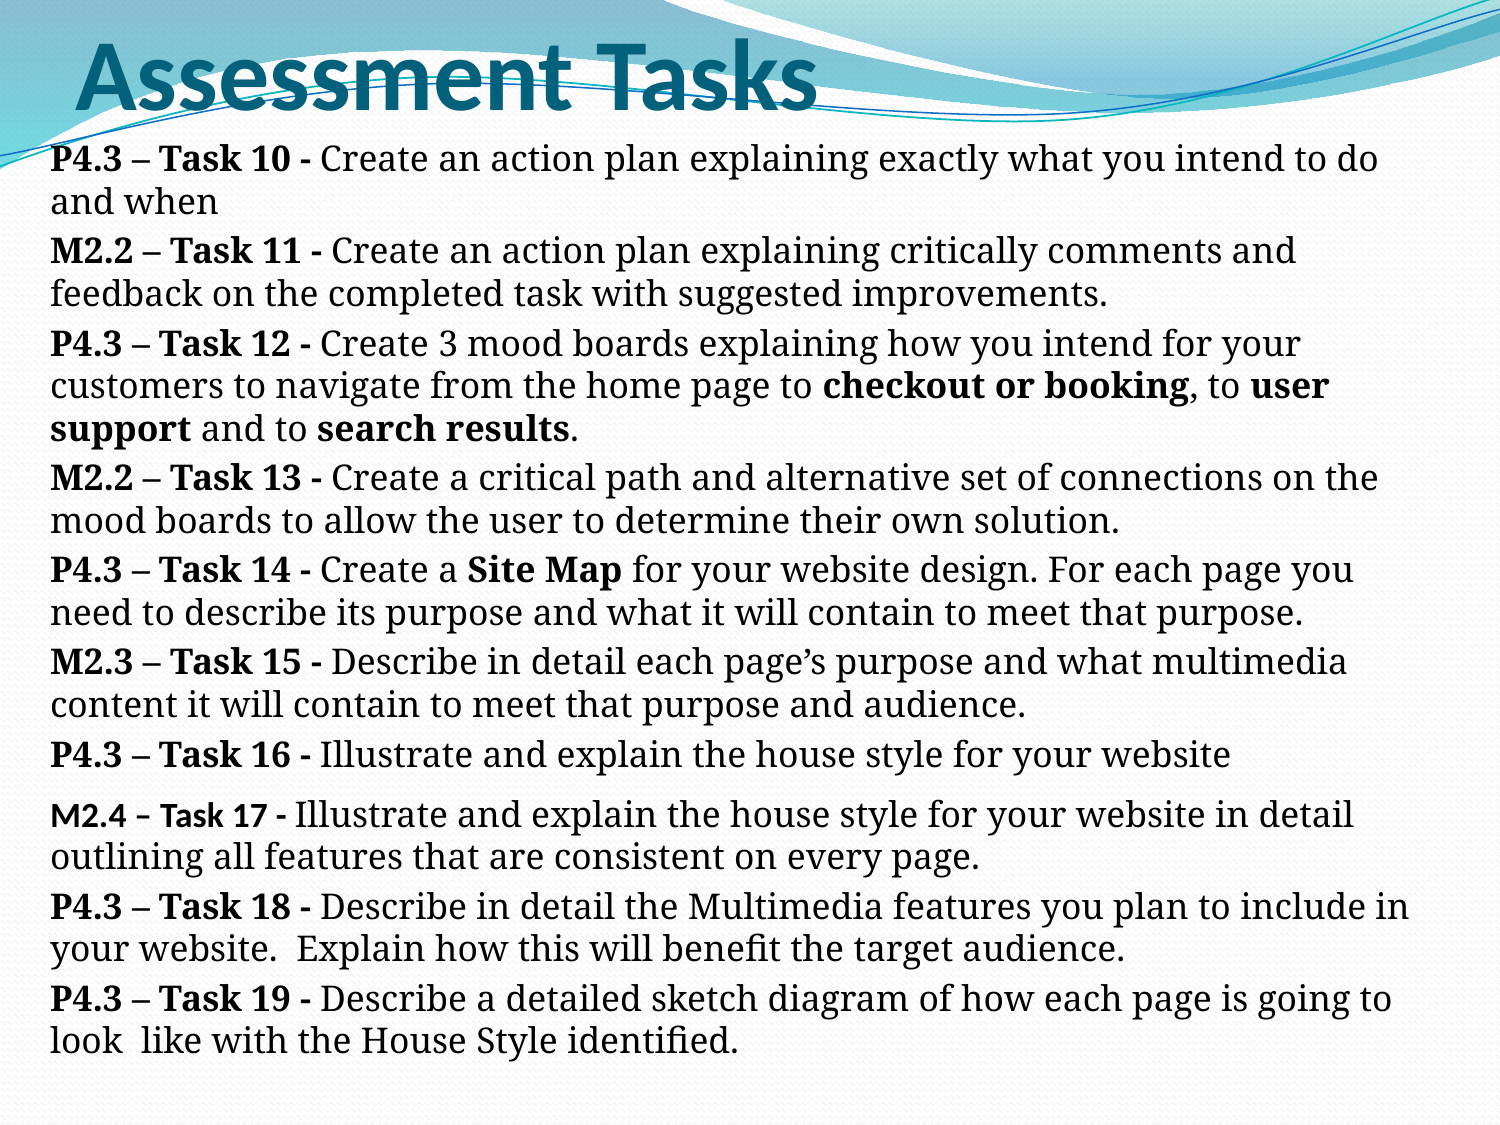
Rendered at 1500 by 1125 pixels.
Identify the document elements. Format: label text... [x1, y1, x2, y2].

title Assessment Tasks [75, 0, 1425, 131]
list P4.3 – Task 10 - Create an action plan explaining exactly what you intend to do and when M2.2 – Task 11 - Create an action plan explaining critically comments and feedback on the completed task with suggested improvements. P4.3 – Task 12 - Create 3 mood boards explaining how you intend for your customers to navigate from the home page to checkout or booking, to user support and to search results. M2.2 – Task 13 - Create a critical path and alternative set of connections on the mood boards to allow the user to determine their own solution. P4.3 – Task 14 - Create a Site Map for your website design. For each page you need to describe its purpose and what it will contain to meet that purpose. M2.3 – Task 15 - Describe in detail each page’s purpose and what multimedia content it will contain to meet that purpose and audience. P4.3 – Task 16 - Illustrate and explain the house style for your website M2.4 – Task 17 - Illustrate and explain the house style for your website in detail outlining all features that are consistent on every page. P4.3 – Task 18 - Describe in detail the Multimedia features you plan to include in your website. Explain how this will benefit the target audience. P4.3 – Task 19 - Describe a detailed sketch diagram of how each page is going to look like with the House Style identified. [35, 128, 1454, 926]
